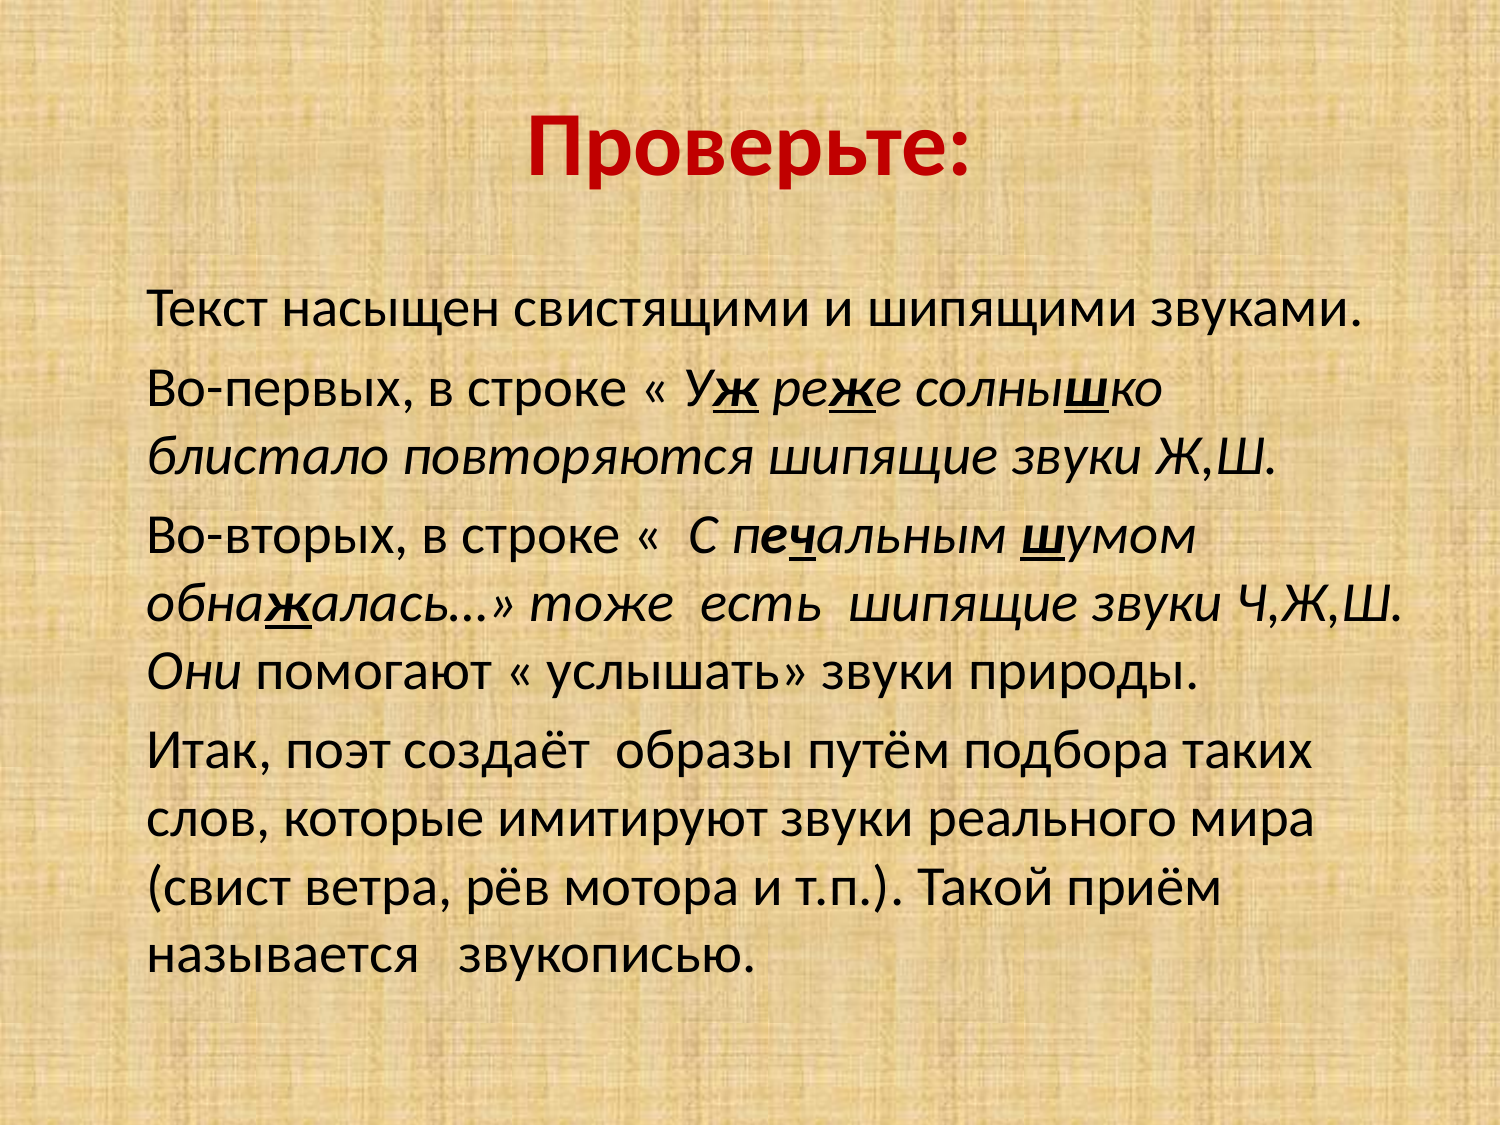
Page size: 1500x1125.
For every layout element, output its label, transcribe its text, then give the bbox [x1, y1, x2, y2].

list Текст насыщен свистящими и шипящими звуками. Во-первых, в строке « Уж реже солнышко блистало повторяются шипящие звуки Ж,Ш. Во-вторых, в строке « С печальным шумом обнажалась…» тоже есть шипящие звуки Ч,Ж,Ш. Они помогают « услышать» звуки природы. Итак, поэт создаёт образы путём подбора таких слов, которые имитируют звуки реального мира (свист ветра, рёв мотора и т.п.). Такой приём называется звукописью. [75, 262, 1425, 1005]
title Проверьте: [75, 45, 1425, 233]
picture [0, 0, 1500, 1125]
